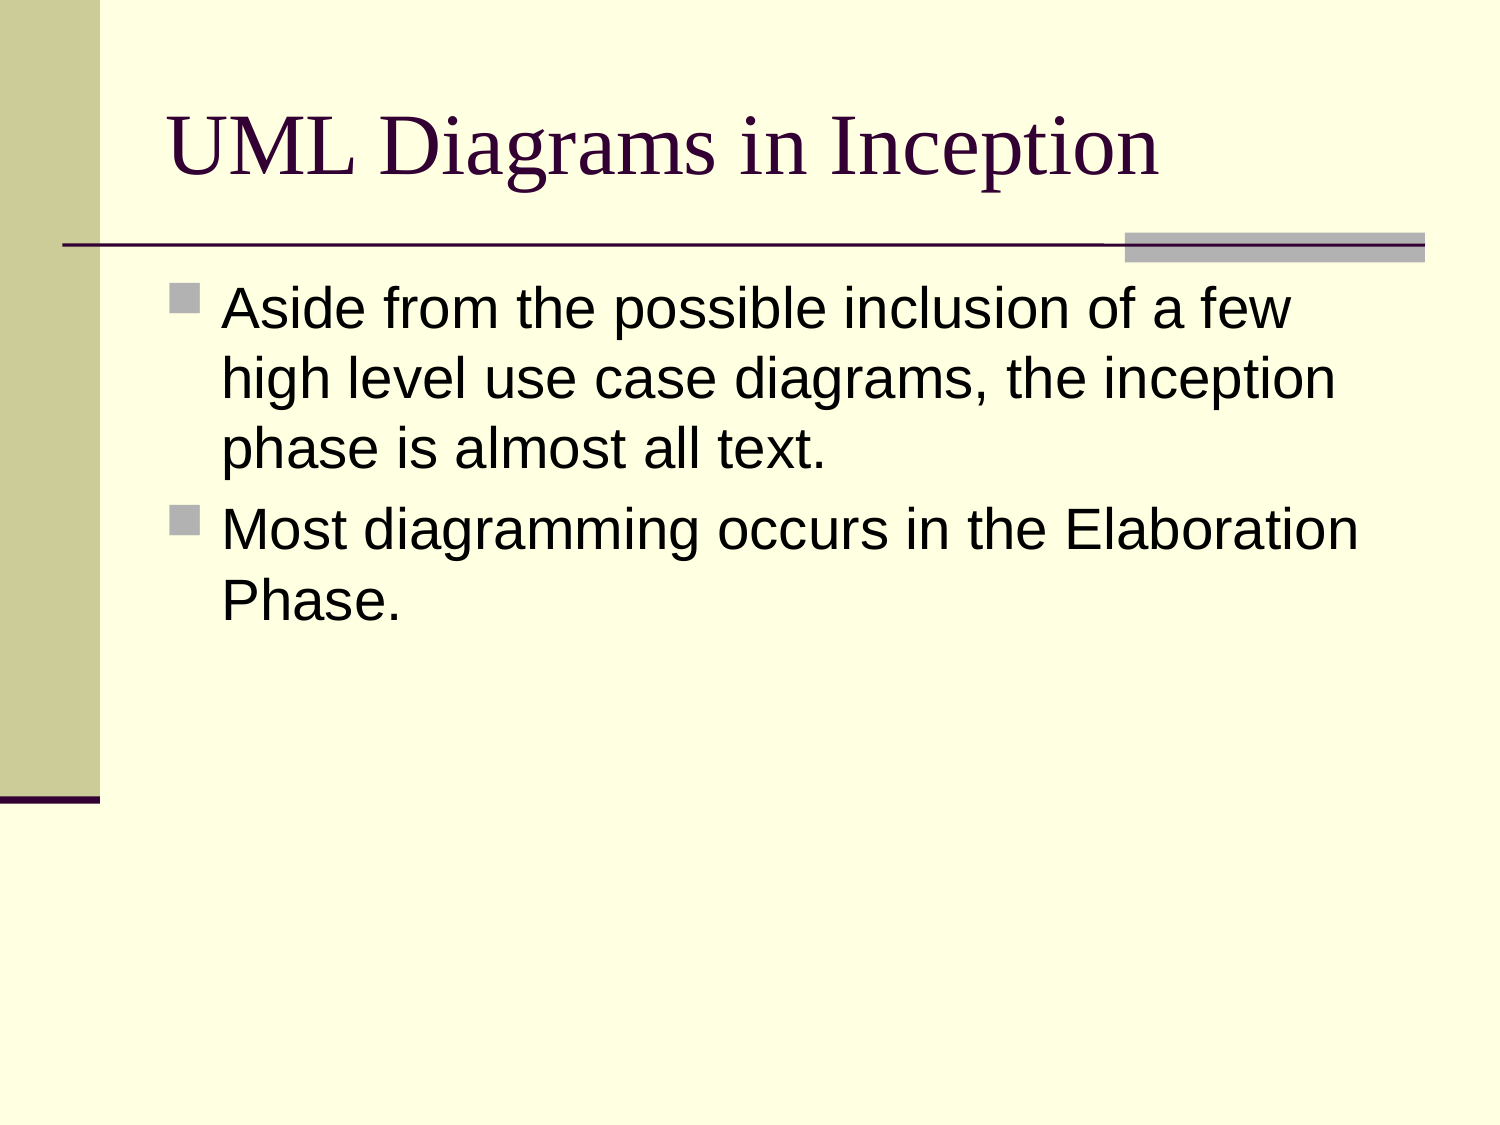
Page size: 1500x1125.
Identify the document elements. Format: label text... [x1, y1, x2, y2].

title UML Diagrams in Inception [149, 45, 1426, 234]
list Aside from the possible inclusion of a few high level use case diagrams, the inception phase is almost all text. Most diagramming occurs in the Elaboration Phase. [149, 262, 1426, 1006]
